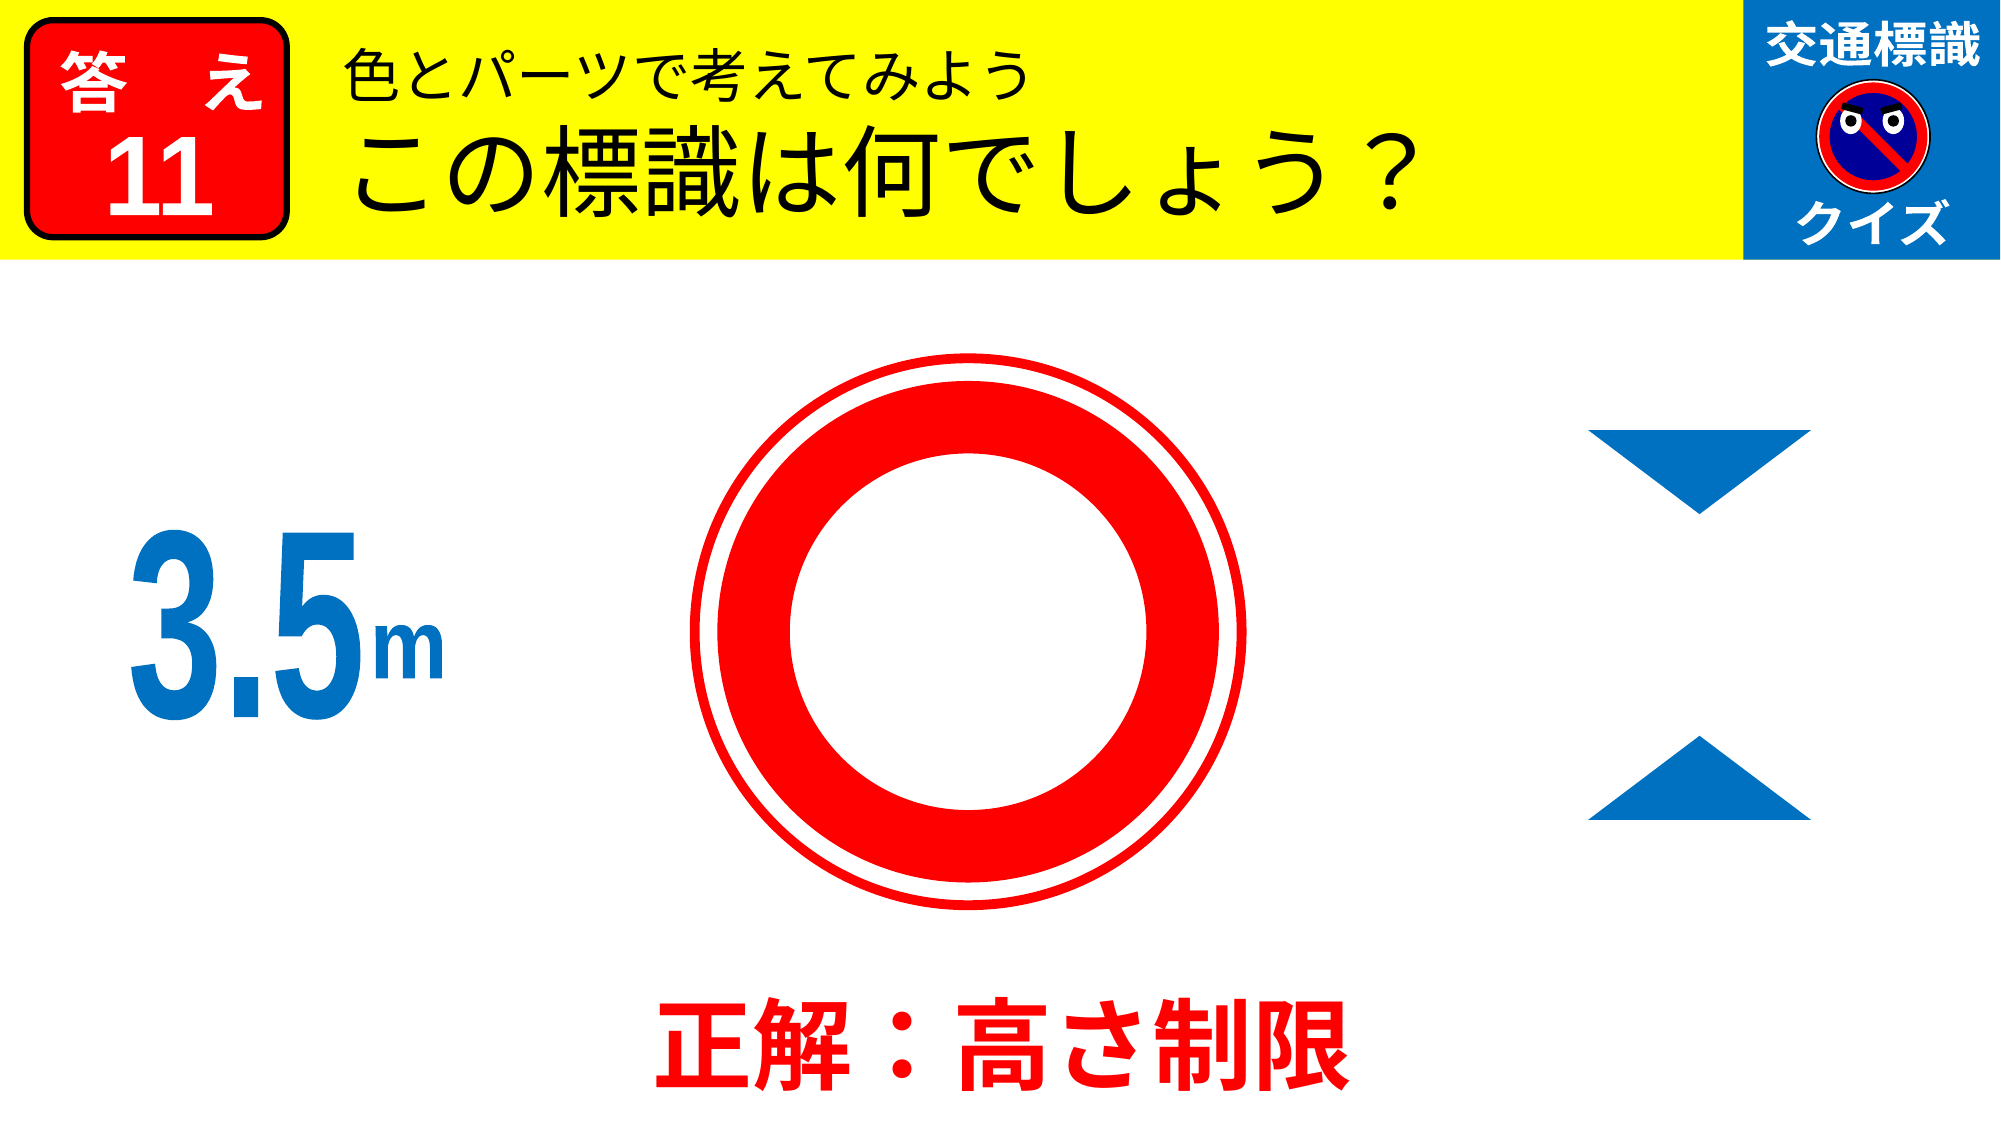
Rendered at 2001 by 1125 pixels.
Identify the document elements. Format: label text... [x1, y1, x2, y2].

text_box 正解：高さ制限 [637, 975, 1368, 1110]
text_box [1588, 430, 1811, 515]
text_box [1588, 735, 1811, 820]
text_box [130, 529, 443, 721]
text_box 色とパーツで考えてみよう [327, 32, 1052, 117]
text_box この標識は何でしょう？ [326, 101, 1457, 237]
text_box [689, 353, 1247, 911]
